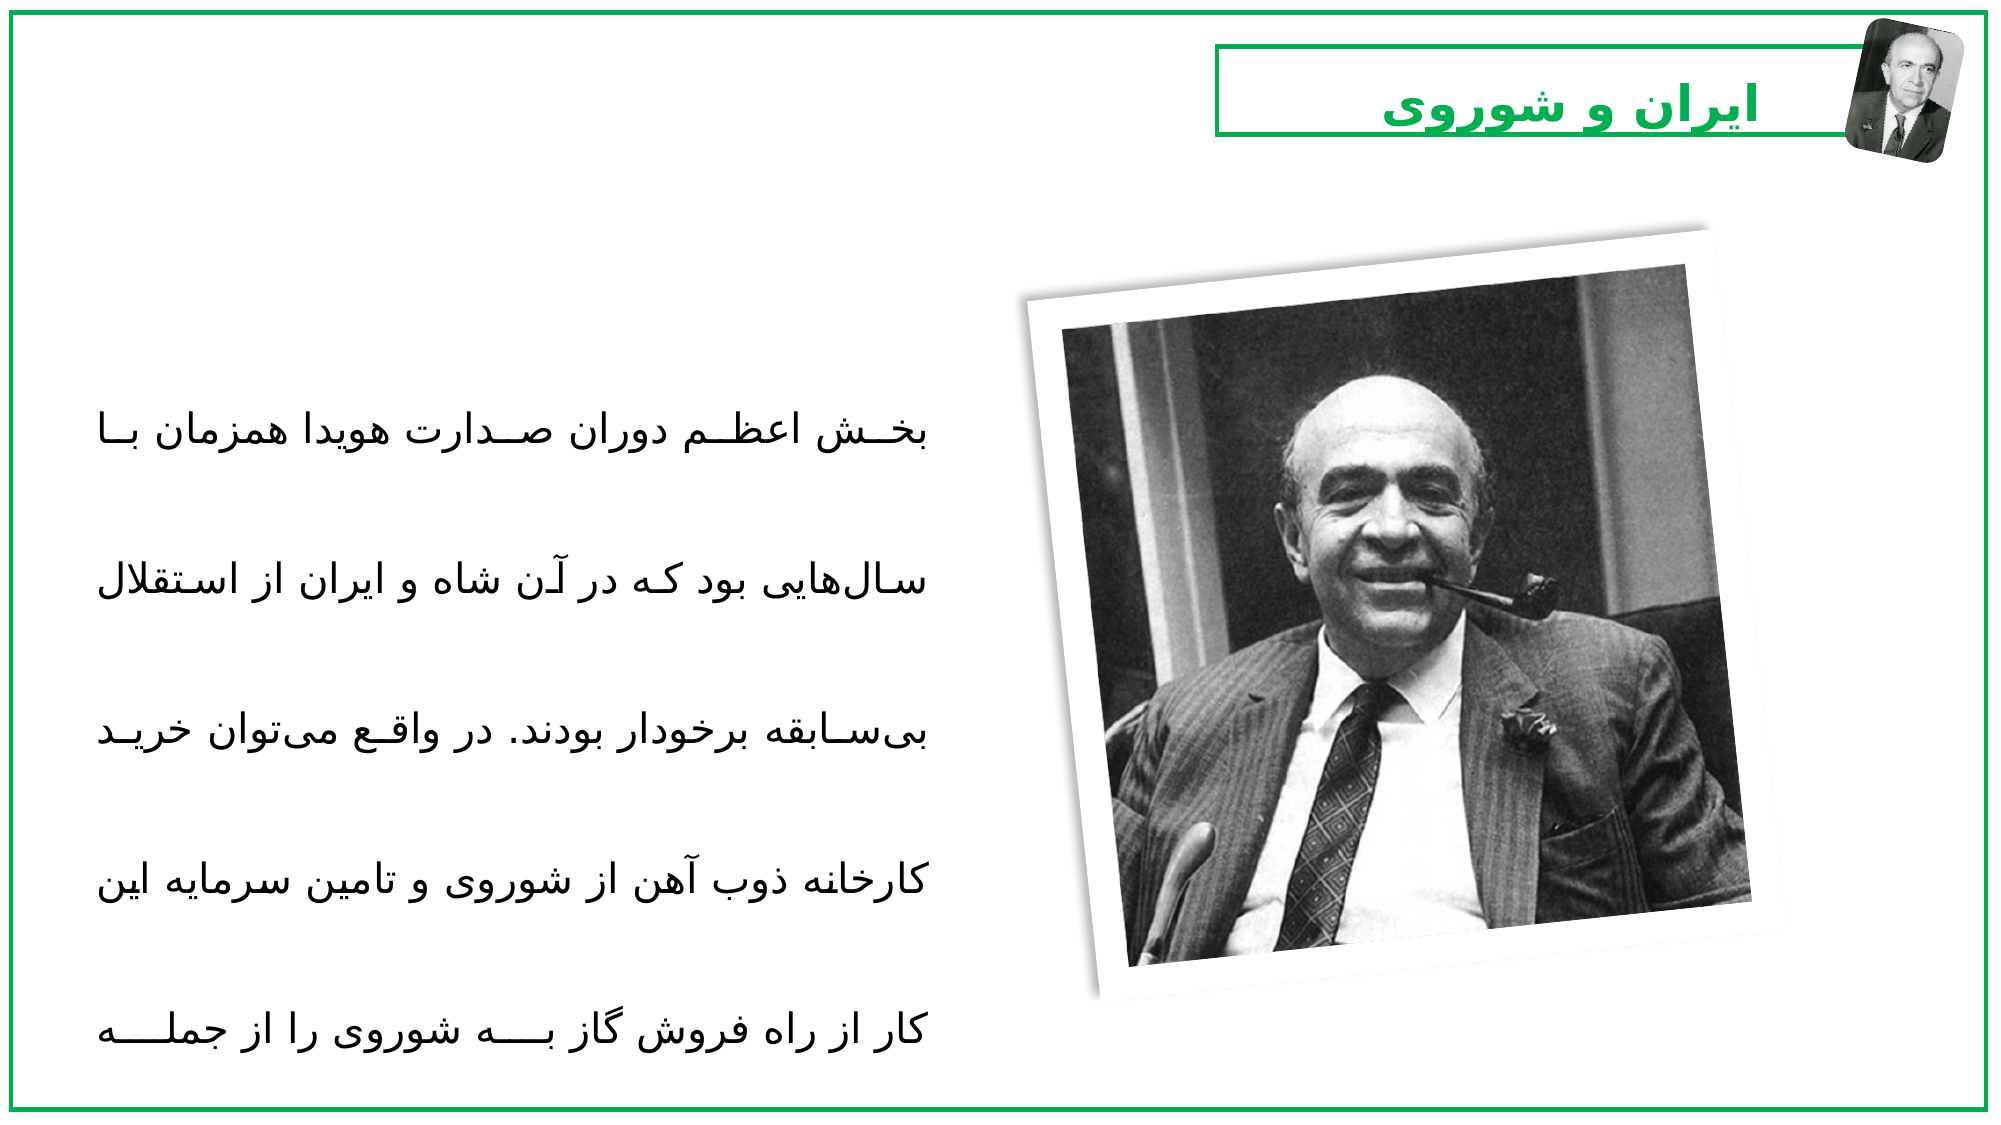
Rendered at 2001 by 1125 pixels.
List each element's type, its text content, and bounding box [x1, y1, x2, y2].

text_box ایران و شوروی [1366, 34, 1776, 140]
text_box بخش اعظم دوران صدارت هویدا همزمان با سال‌هایی بود که در آن شاه و ایران از استقلال بی‌سابقه برخودار بودند. در واقع می‌توان خرید کارخانه ذوب آهن از شوروی و تامین سرمایه این کار از راه فروش گاز به شوروی را از جمله مصادیق این استقلال دانست. [81, 294, 944, 1125]
picture [1845, 18, 1965, 163]
picture [1062, 265, 1751, 966]
